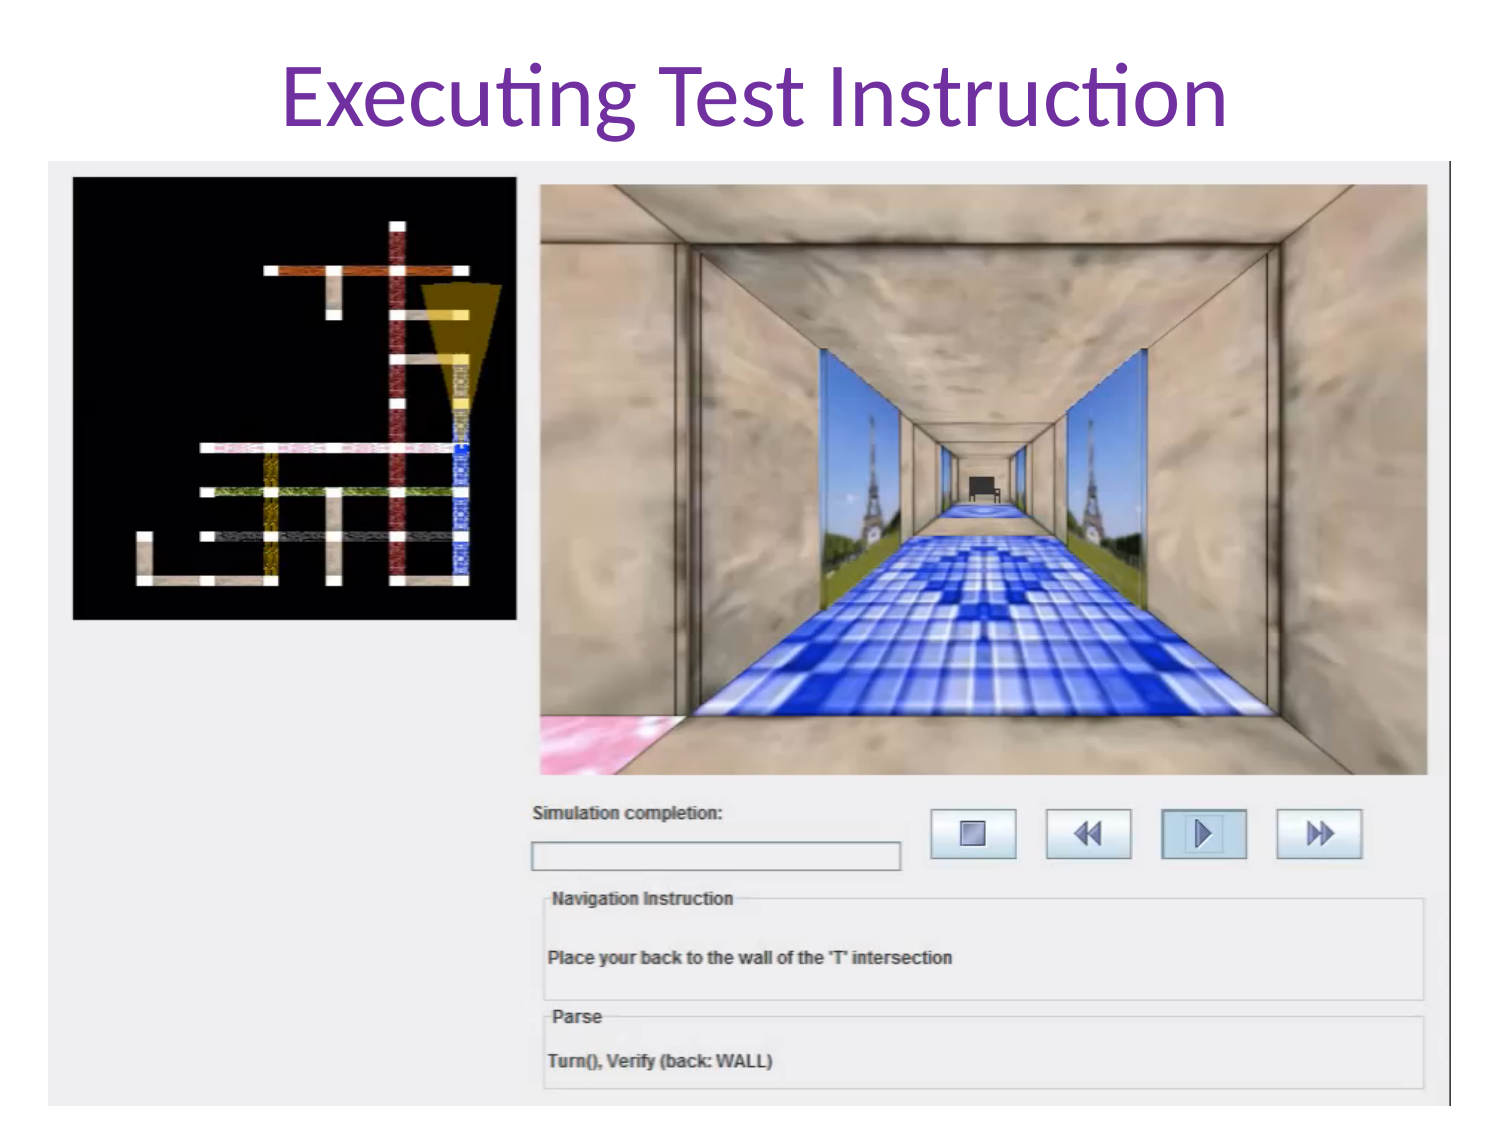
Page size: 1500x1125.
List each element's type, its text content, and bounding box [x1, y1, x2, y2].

text_box Executing Test Instruction [99, 0, 1412, 159]
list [47, 160, 1453, 1107]
